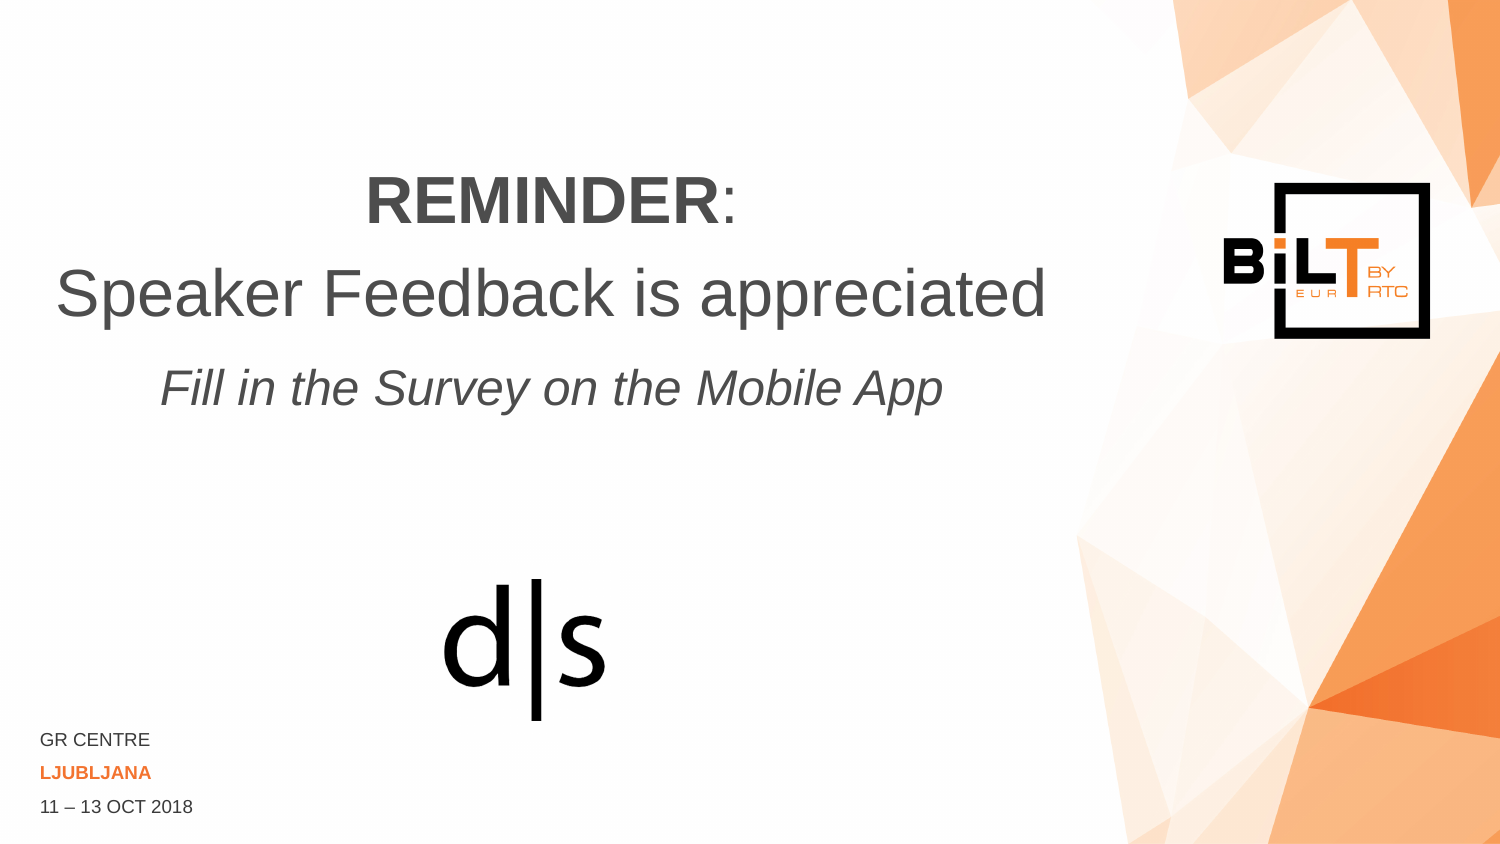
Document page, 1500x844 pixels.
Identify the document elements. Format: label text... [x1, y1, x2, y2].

picture [0, 0, 1500, 844]
list Fill in the Survey on the Mobile App [16, 347, 1089, 433]
list REMINDER: Speaker Feedback is appreciated [16, 149, 1089, 325]
